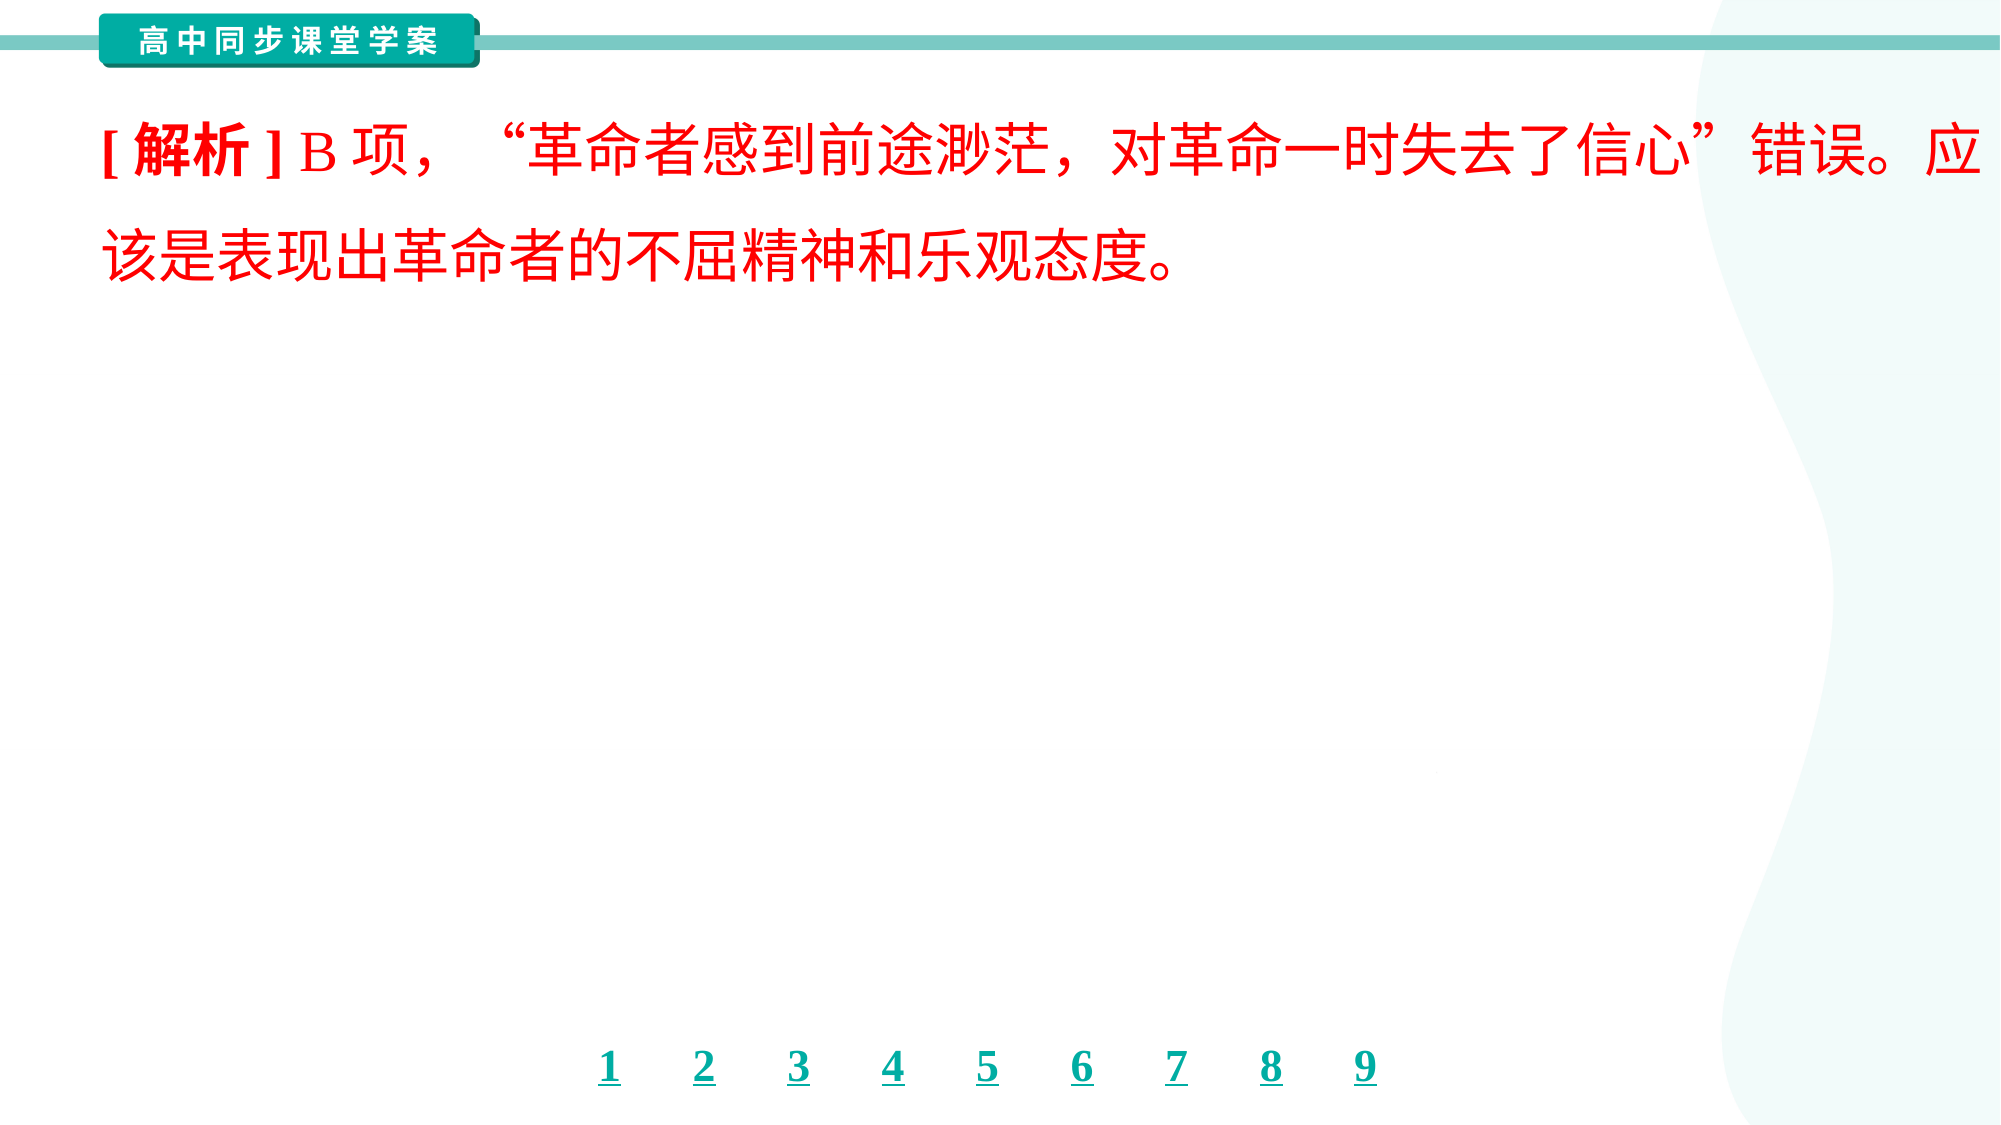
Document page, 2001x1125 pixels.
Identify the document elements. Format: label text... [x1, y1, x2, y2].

text_box [解析] B项，“革命者感到前途渺茫，对革命一时失去了信心”错误。应 该是表现出革命者的不屈精神和乐观态度。 [100, 76, 1899, 290]
picture [0, 0, 2000, 1125]
